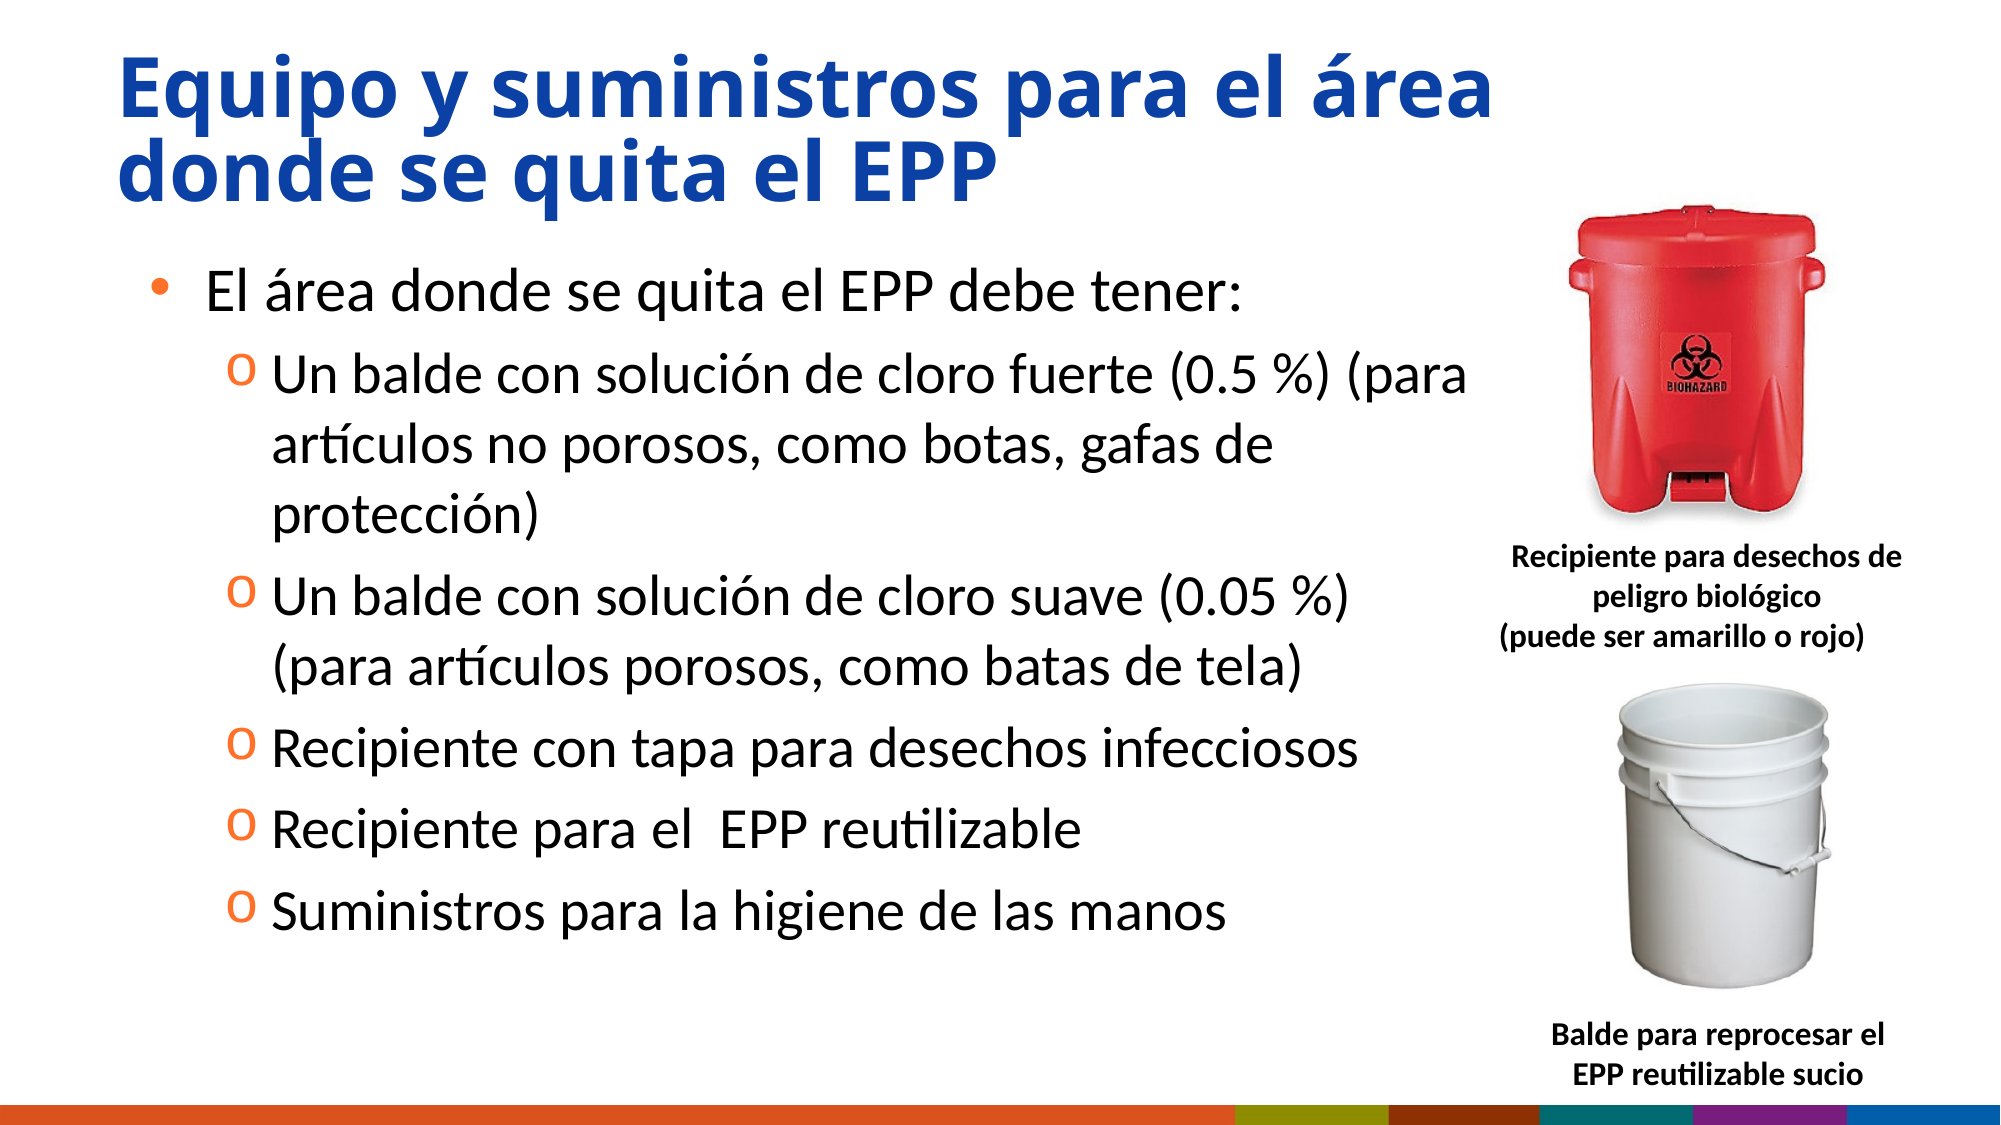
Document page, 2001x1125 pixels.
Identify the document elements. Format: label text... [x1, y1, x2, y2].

title Equipo y suministros para el área donde se quita el EPP [101, 75, 1700, 226]
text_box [1483, 192, 1931, 664]
text_box El área donde se quita el EPP debe tener: Un balde con solución de cloro fuerte (0.5 %) (para artículos no porosos, como botas, gafas de protección) Un balde con solución de cloro suave (0.05 %) (para artículos porosos, como batas de tela) Recipiente con tapa para desechos infecciosos Recipiente para el EPP reutilizable Suministros para la higiene de las manos [134, 178, 1485, 1040]
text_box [1521, 674, 1916, 1098]
picture [0, 1105, 2000, 1125]
